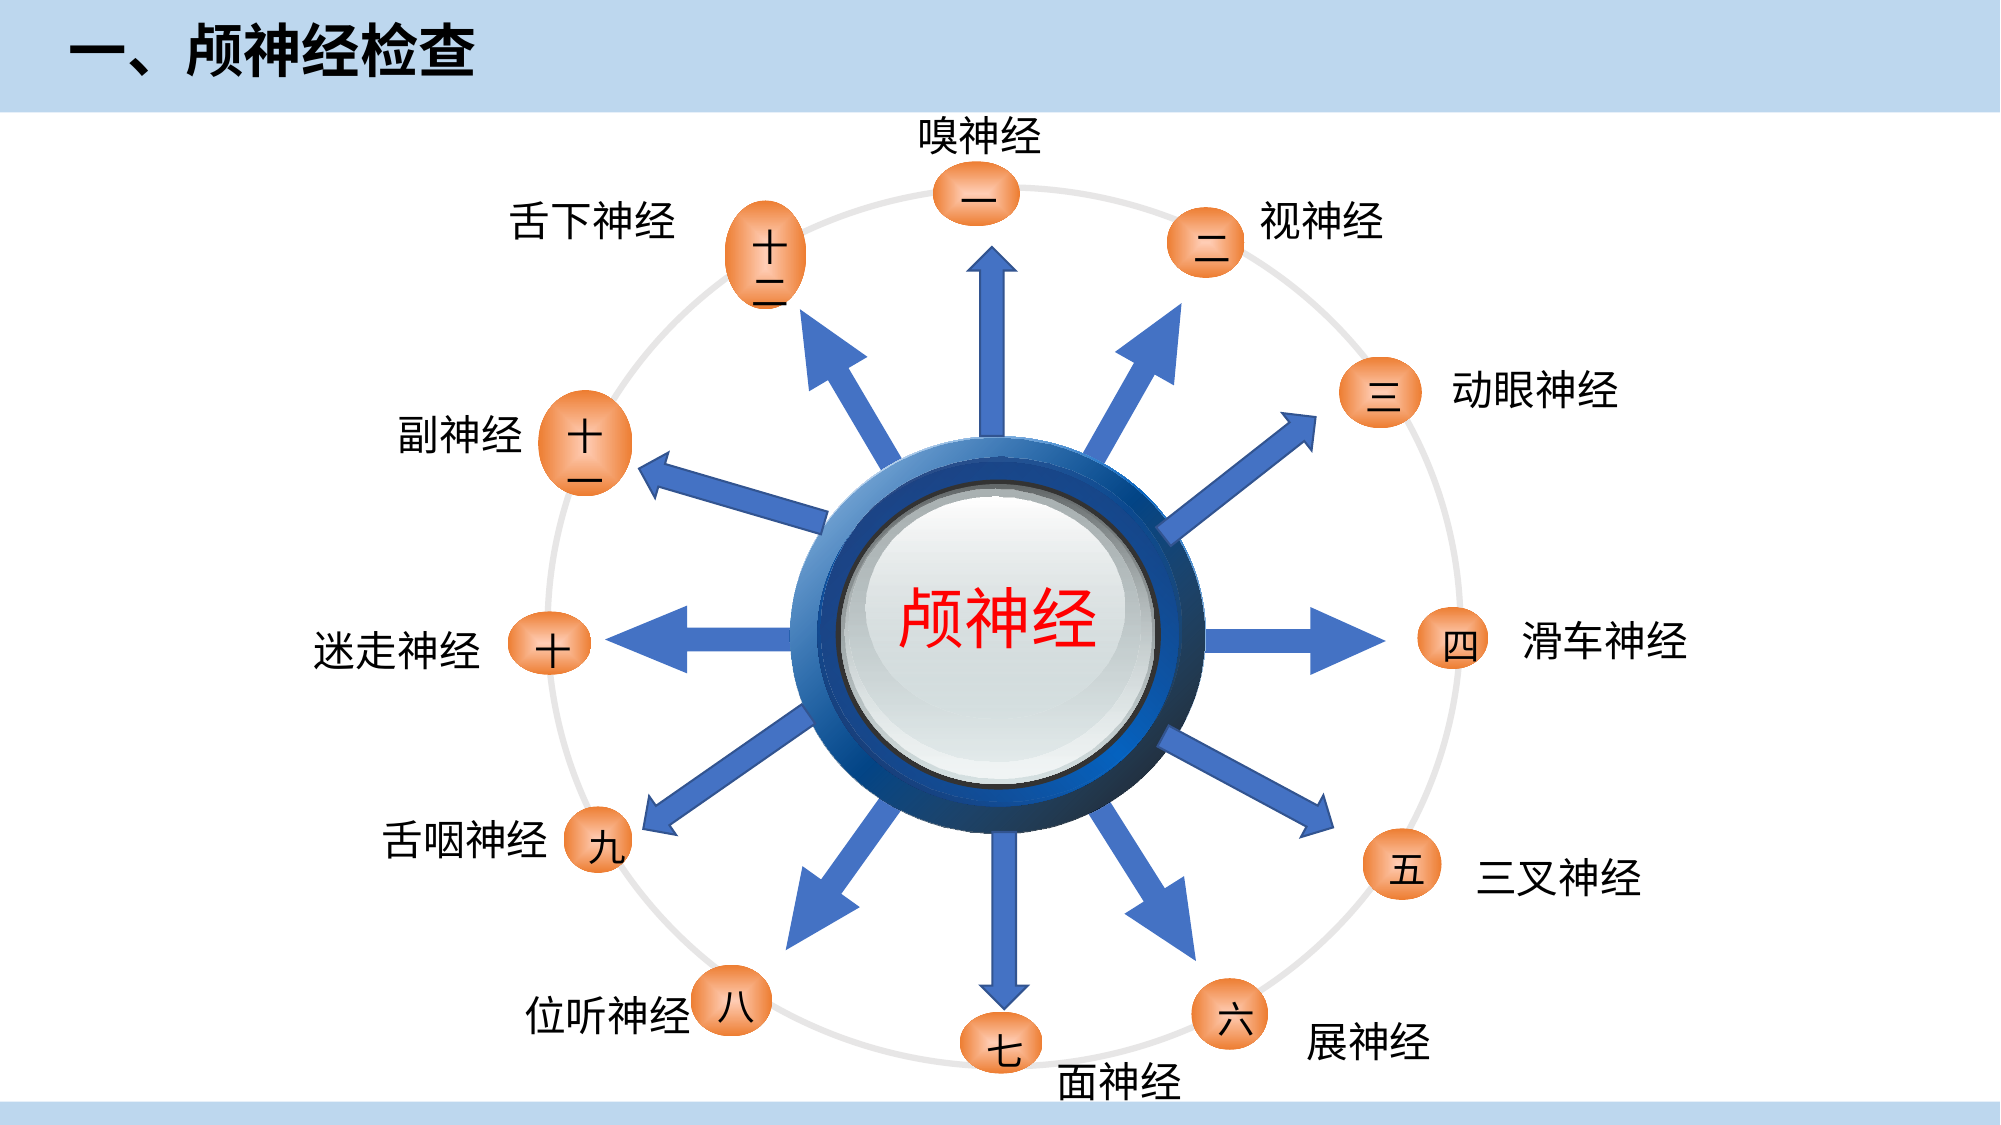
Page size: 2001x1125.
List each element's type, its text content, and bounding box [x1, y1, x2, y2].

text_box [270, 161, 1733, 1074]
text_box 面神经 [1042, 1074, 1207, 1113]
text_box 嗅神经 [902, 101, 1058, 161]
text_box 一、颅神经检查 [37, 15, 508, 91]
